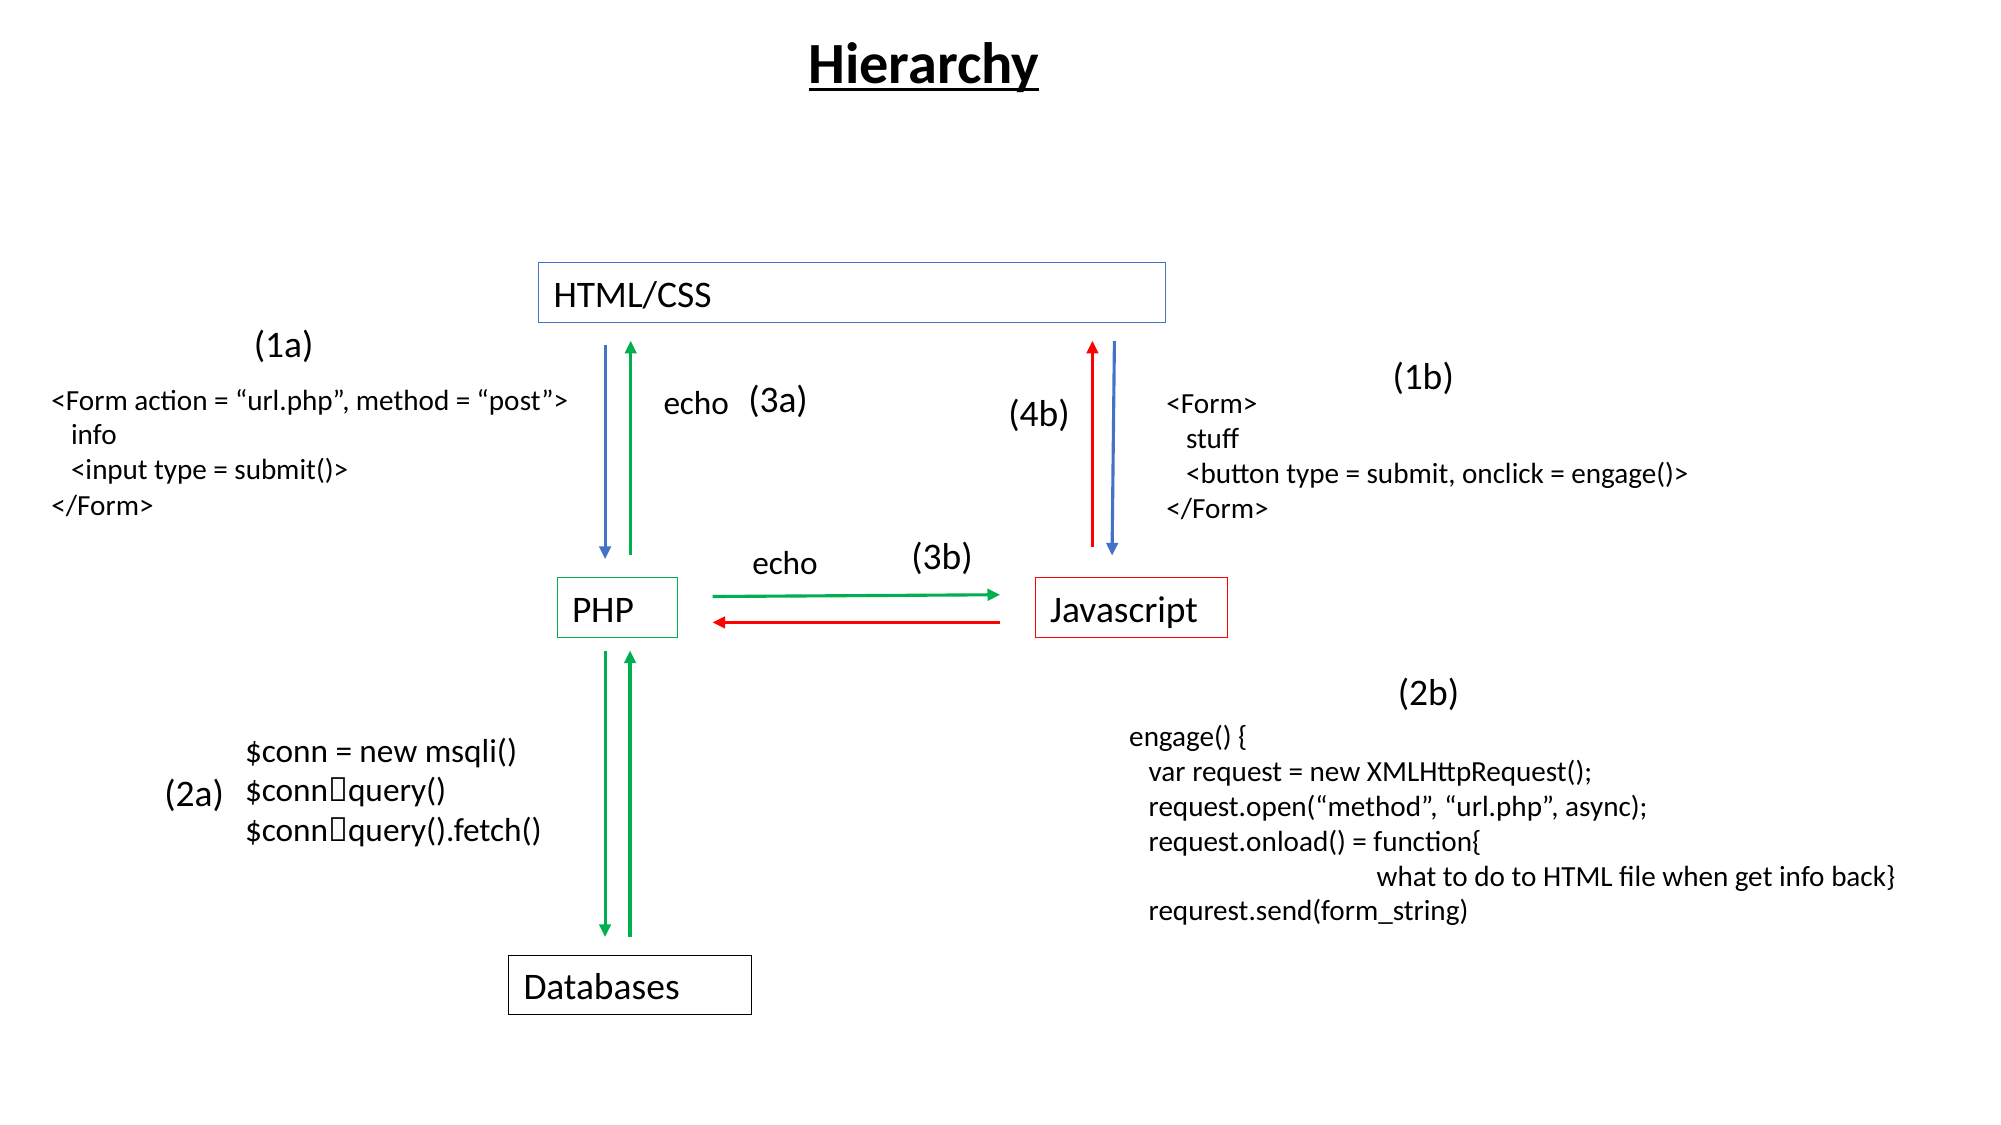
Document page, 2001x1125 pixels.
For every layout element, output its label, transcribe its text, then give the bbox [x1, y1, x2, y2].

text_box $conn = new msqli() $connquery() $connquery().fetch() [230, 721, 575, 856]
text_box (4b) [993, 381, 1085, 442]
text_box <Form action = “url.php”, method = “post”> info <input type = submit()> </Form> [36, 373, 586, 529]
text_box echo [648, 373, 819, 429]
text_box HTML/CSS [538, 262, 1166, 323]
text_box (3a) [733, 367, 823, 428]
text_box Javascript [1035, 577, 1228, 638]
text_box Hierarchy [793, 18, 1059, 103]
text_box engage() { var request = new XMLHttpRequest(); request.open(“method”, “url.php”, async); request.onload() = function{ what to do to HTML file when get info back} requrest.send(form_string) [1114, 709, 1914, 935]
text_box (3b) [896, 525, 988, 585]
text_box (1b) [1377, 344, 1469, 405]
text_box PHP [557, 577, 678, 638]
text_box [1111, 341, 1115, 556]
text_box (1a) [239, 312, 329, 372]
text_box Databases [508, 955, 752, 1015]
text_box echo [737, 533, 908, 589]
text_box (2a) [149, 761, 239, 822]
text_box <Form> stuff <button type = submit, onclick = engage()> </Form> [1151, 376, 1765, 532]
text_box (2b) [1383, 660, 1484, 721]
